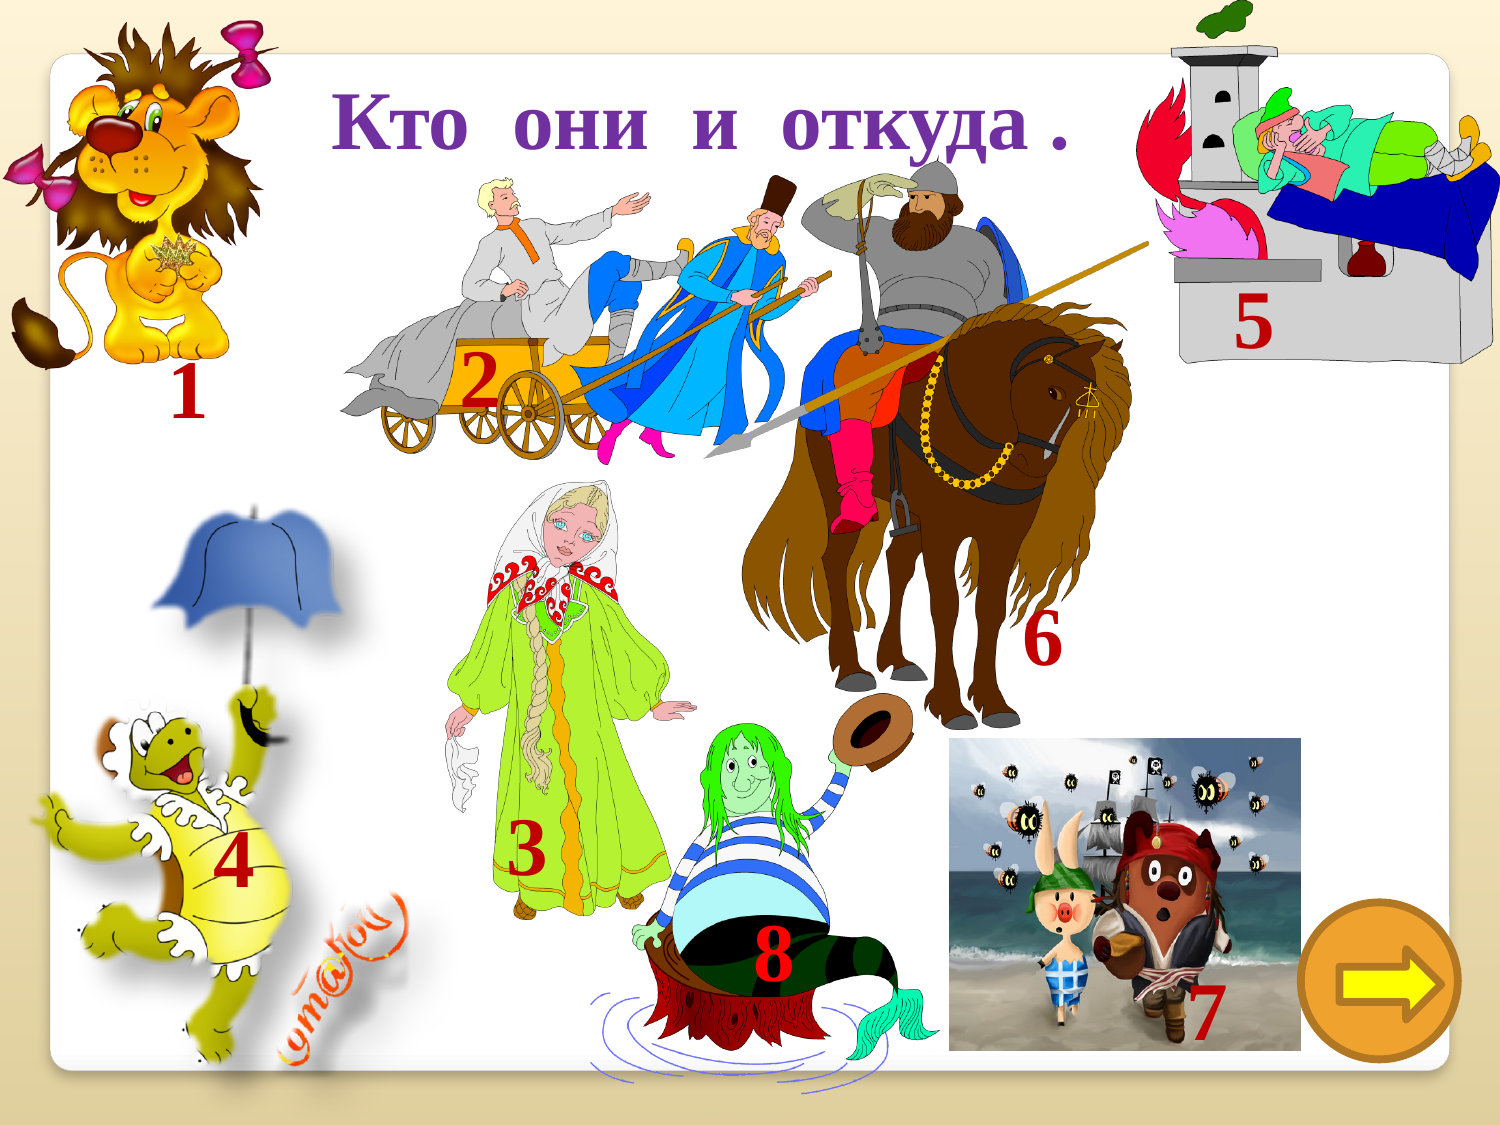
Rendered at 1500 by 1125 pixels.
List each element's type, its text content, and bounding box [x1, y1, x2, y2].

text_box Кто они и откуда . [316, 58, 1114, 174]
text_box 7 [1171, 1019, 1313, 1064]
text_box [1305, 898, 1462, 1064]
text_box 1 [152, 328, 305, 443]
picture [0, 480, 411, 1081]
text_box [1335, 945, 1446, 1024]
picture [339, 0, 1500, 1125]
picture [0, 0, 285, 371]
